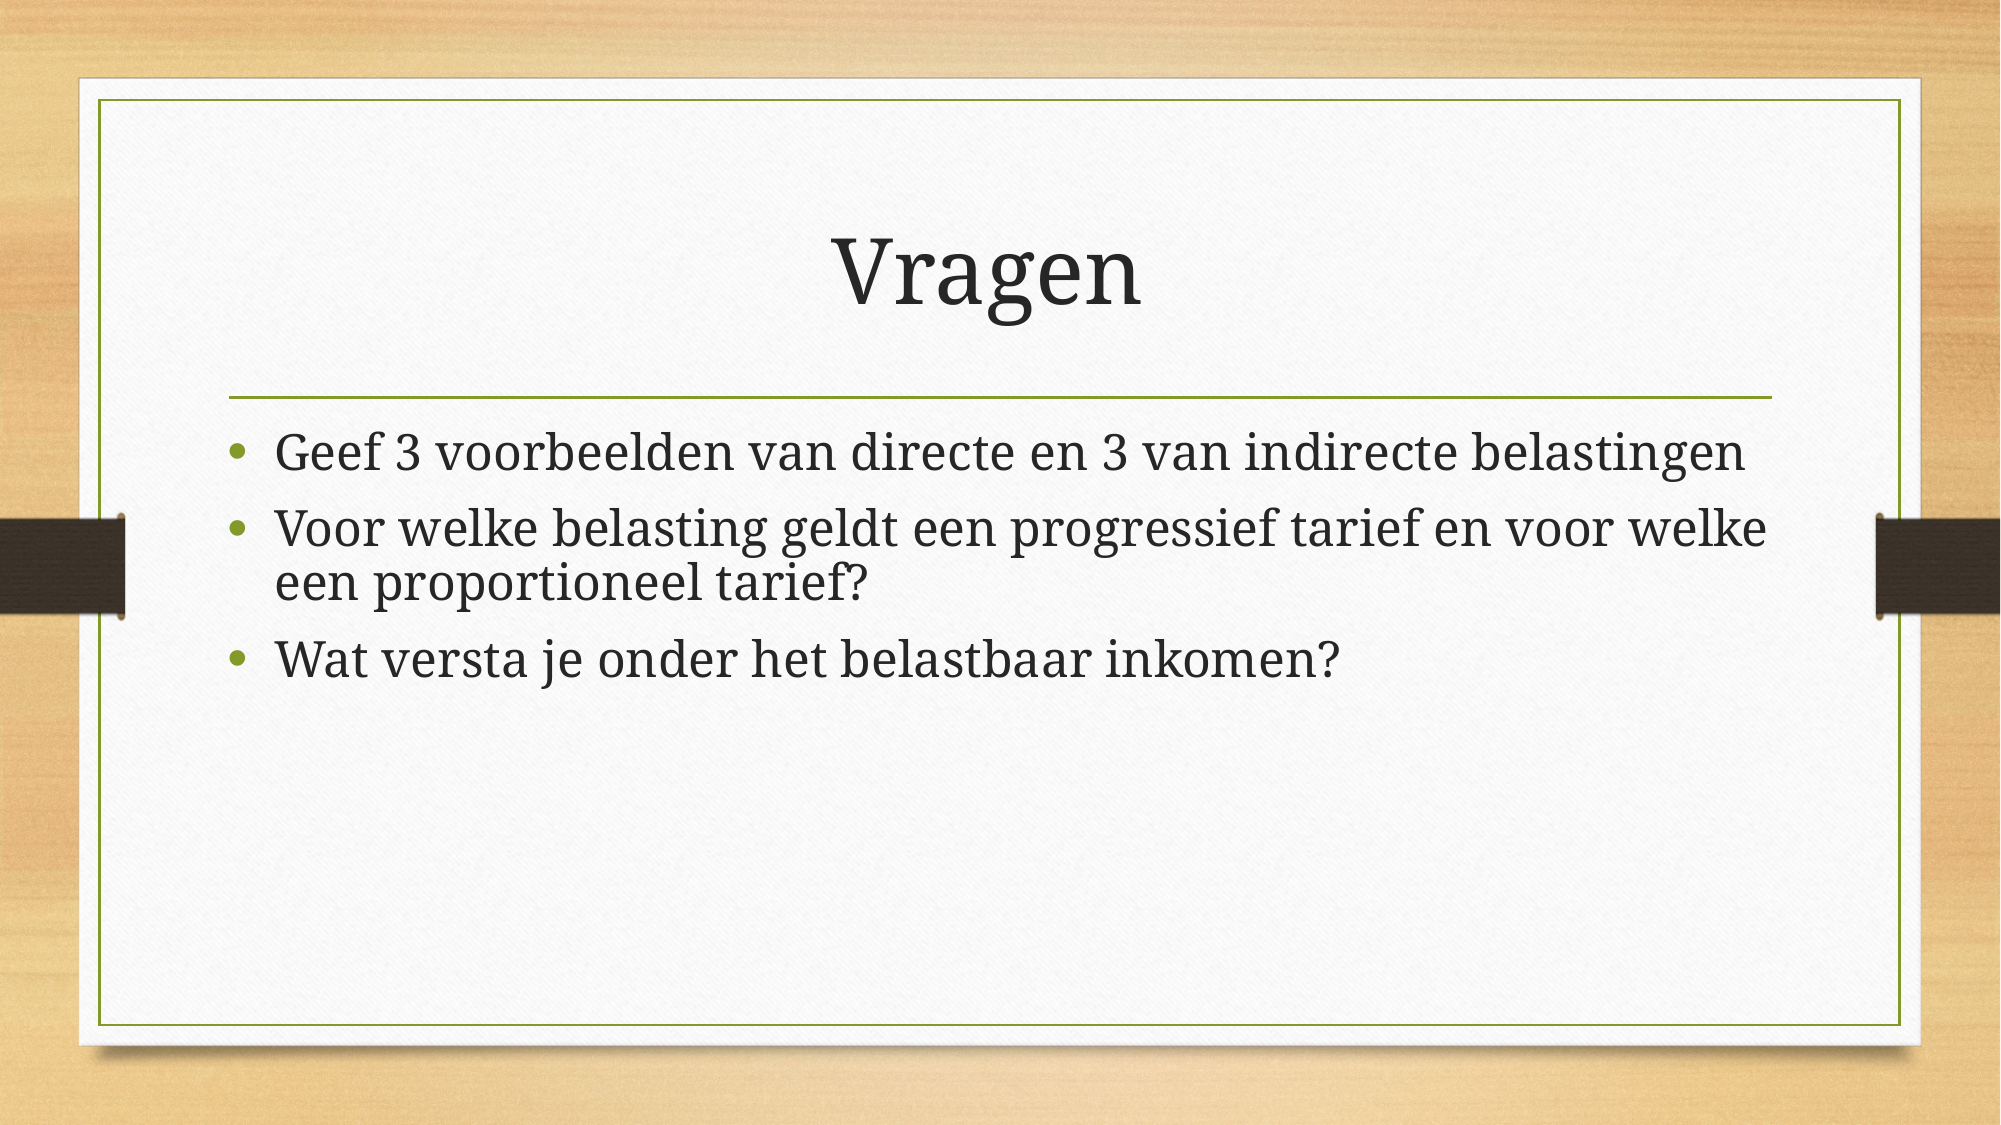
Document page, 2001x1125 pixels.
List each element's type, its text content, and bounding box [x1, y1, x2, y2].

title Vragen [212, 161, 1788, 375]
list Geef 3 voorbeelden van directe en 3 van indirecte belastingen Voor welke belasting geldt een progressief tarief en voor welke een proportioneel tarief? Wat versta je onder het belastbaar inkomen? [212, 419, 1788, 964]
picture [0, 0, 2001, 1125]
